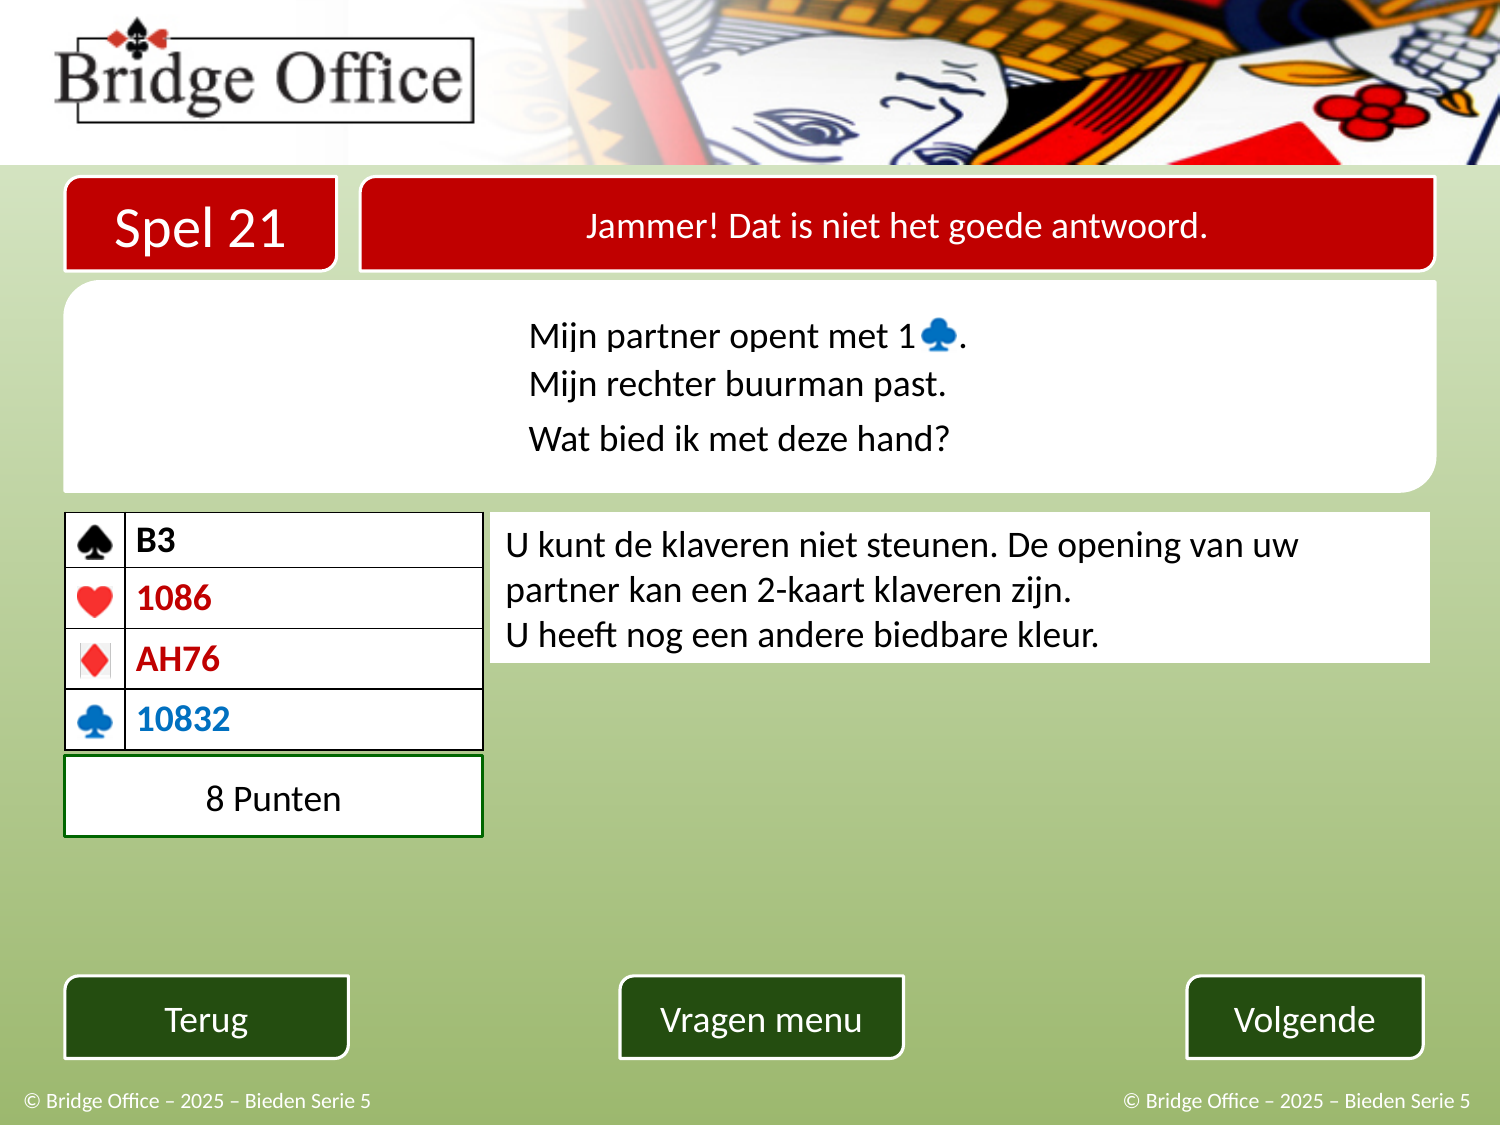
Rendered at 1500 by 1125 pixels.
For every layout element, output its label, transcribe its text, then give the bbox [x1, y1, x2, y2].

table_cell 10832 [126, 690, 482, 749]
text_box Mijn rechter buurman past. [513, 352, 987, 406]
text_box Terug [63, 974, 350, 1061]
text_box © Bridge Office – 2025 – Bieden Serie 5 [8, 1079, 393, 1121]
table_header B3 [126, 513, 482, 567]
text_box [63, 280, 1437, 493]
text_box Wat bied ik met deze hand? [513, 406, 987, 467]
picture [0, 0, 1500, 166]
table_cell [66, 568, 124, 628]
table_cell [66, 690, 124, 749]
picture [77, 703, 113, 740]
table_cell 1086 [126, 568, 482, 628]
text_box Jammer! Dat is niet het goede antwoord. [358, 178, 1437, 273]
picture [77, 585, 113, 618]
text_box Spel 21 [63, 178, 339, 273]
picture [77, 524, 113, 561]
text_box Mijn partner opent met 1 . [513, 303, 1022, 364]
text_box Volgende [1185, 974, 1425, 1061]
text_box U kunt de klaveren niet steunen. De opening van uw partner kan een 2-kaart klaveren zijn. U heeft nog een andere biedbare kleur. [490, 512, 1430, 663]
text_box © Bridge Office – 2025 – Bieden Serie 5 [1107, 1079, 1500, 1121]
text_box 8 Punten [63, 754, 484, 838]
table_header [66, 513, 124, 567]
table_cell [66, 629, 124, 688]
table_cell AH76 [126, 629, 482, 688]
picture [920, 316, 957, 353]
text_box Vragen menu [618, 974, 906, 1061]
picture [77, 643, 113, 679]
